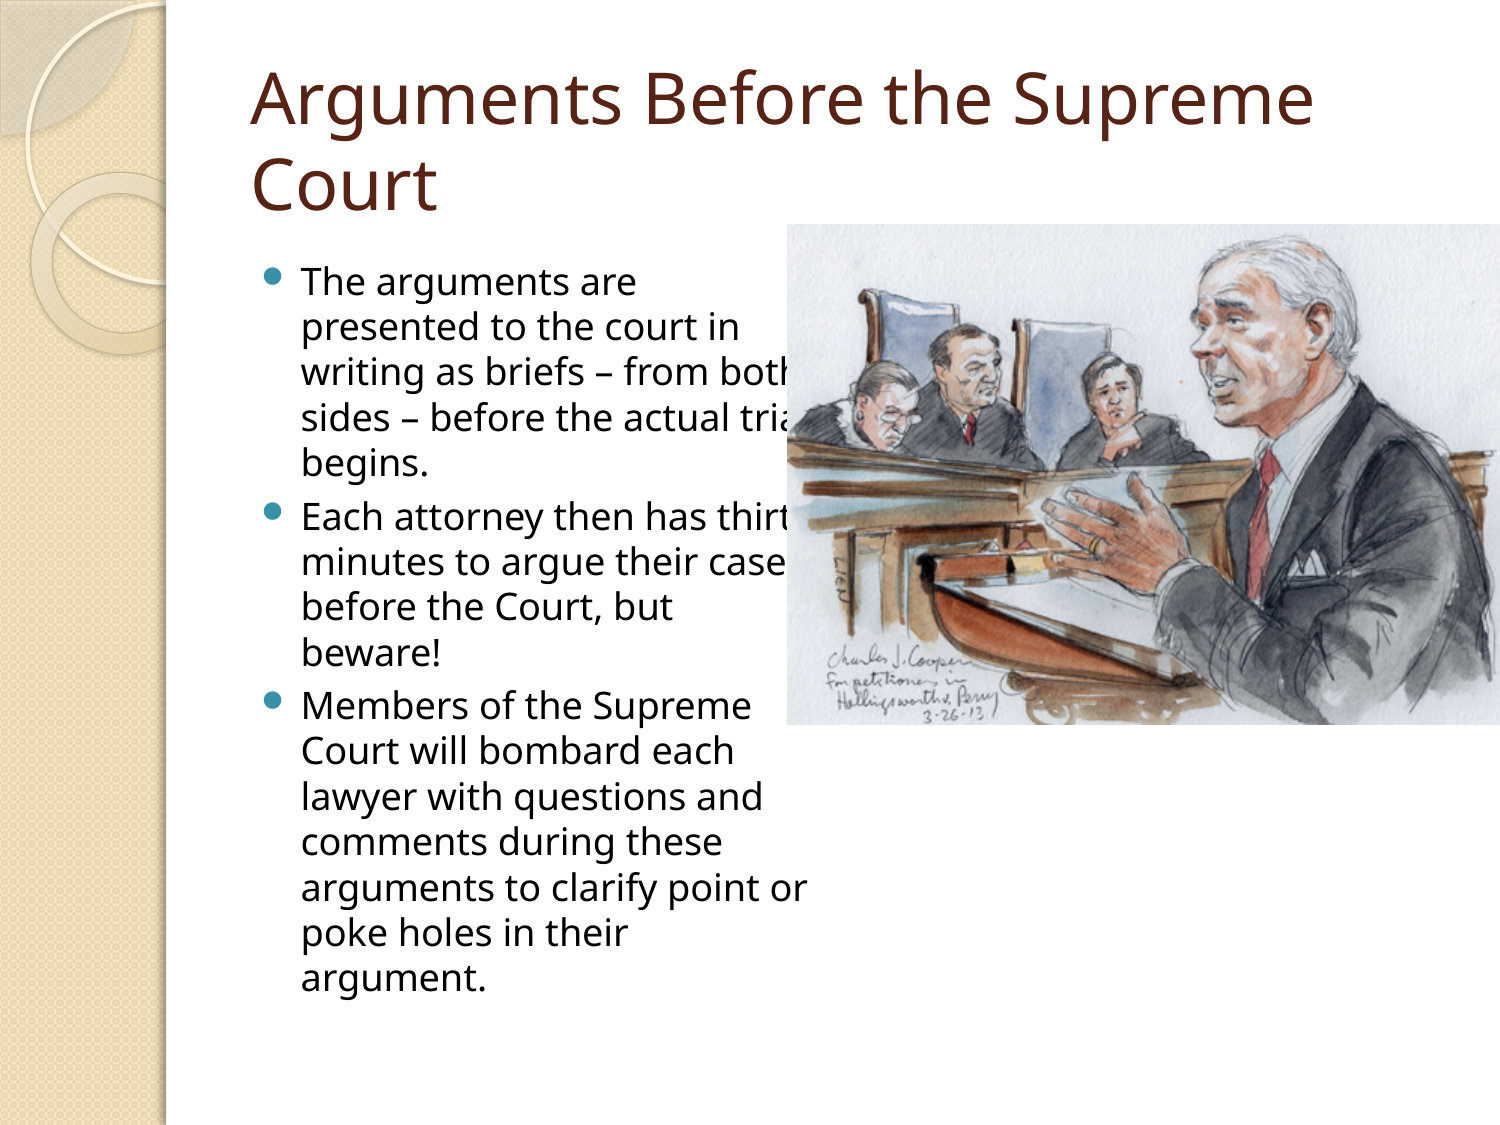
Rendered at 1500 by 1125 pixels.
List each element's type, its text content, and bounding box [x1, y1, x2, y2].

title Arguments Before the Supreme Court [235, 45, 1466, 233]
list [787, 224, 1500, 726]
list The arguments are presented to the court in writing as briefs – from both sides – before the actual trial begins. Each attorney then has thirty minutes to argue their case before the Court, but beware! Members of the Supreme Court will bombard each lawyer with questions and comments during these arguments to clarify point or poke holes in their argument. [235, 249, 836, 1015]
